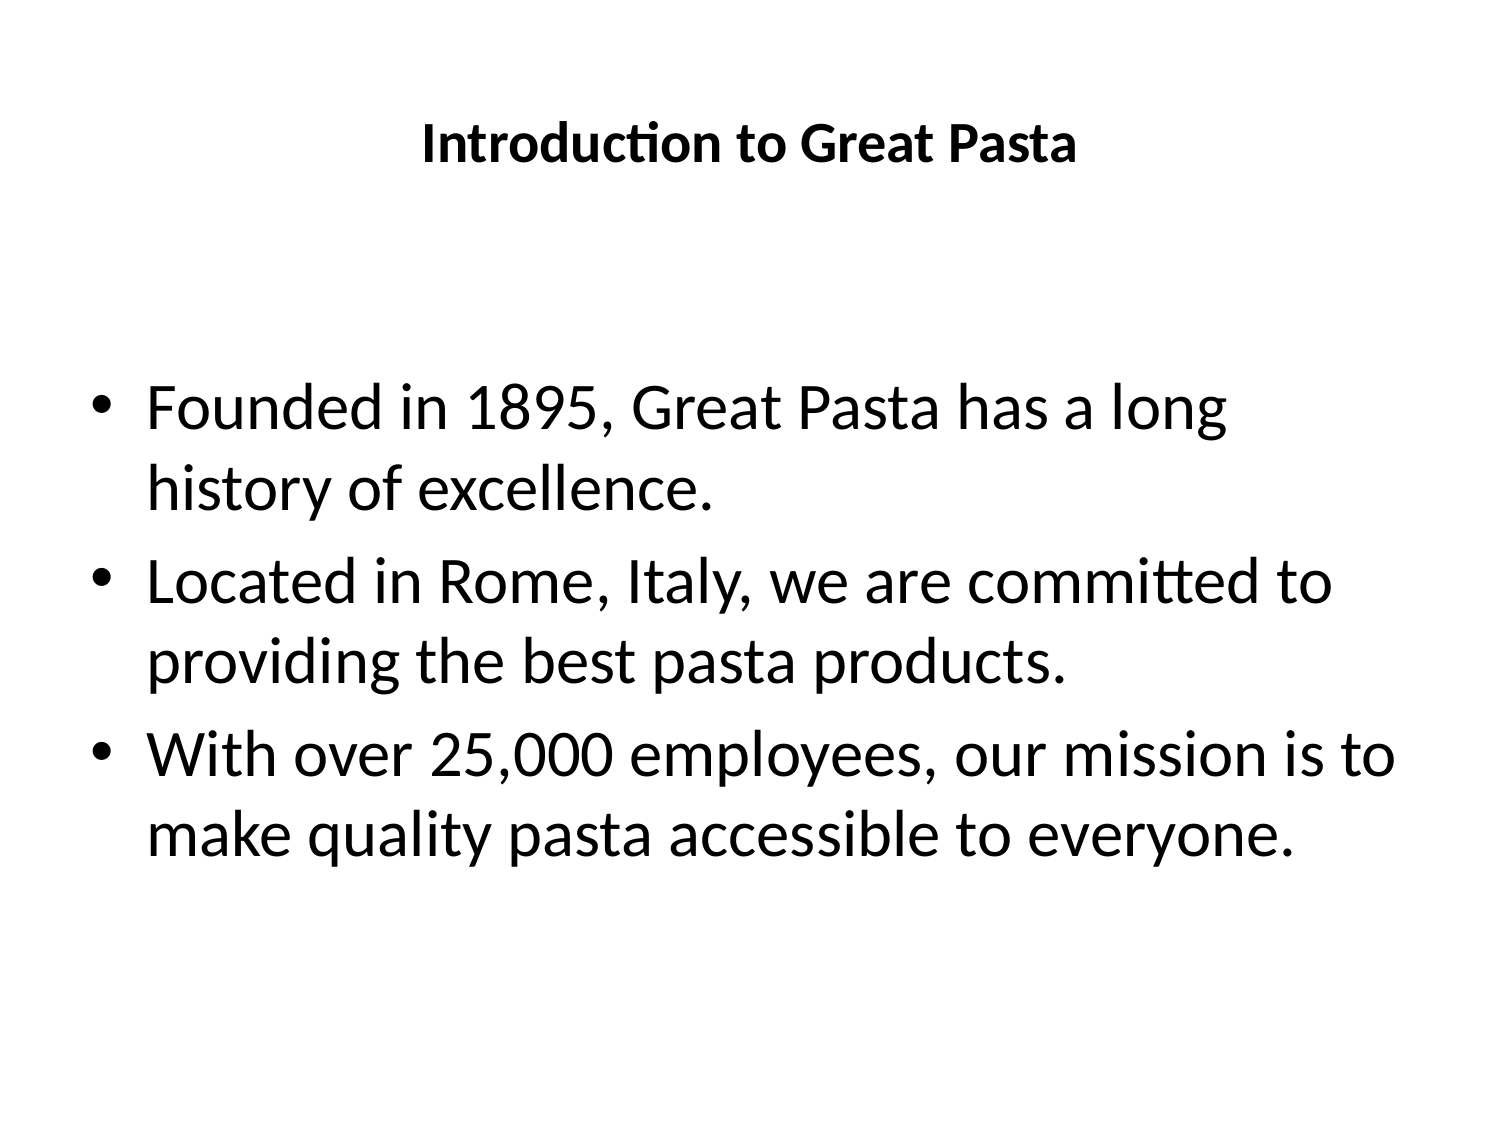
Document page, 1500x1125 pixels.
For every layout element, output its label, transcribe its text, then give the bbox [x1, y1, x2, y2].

list Founded in 1895, Great Pasta has a long history of excellence. Located in Rome, Italy, we are committed to providing the best pasta products. With over 25,000 employees, our mission is to make quality pasta accessible to everyone. [75, 262, 1425, 1005]
title Introduction to Great Pasta [75, 45, 1425, 233]
